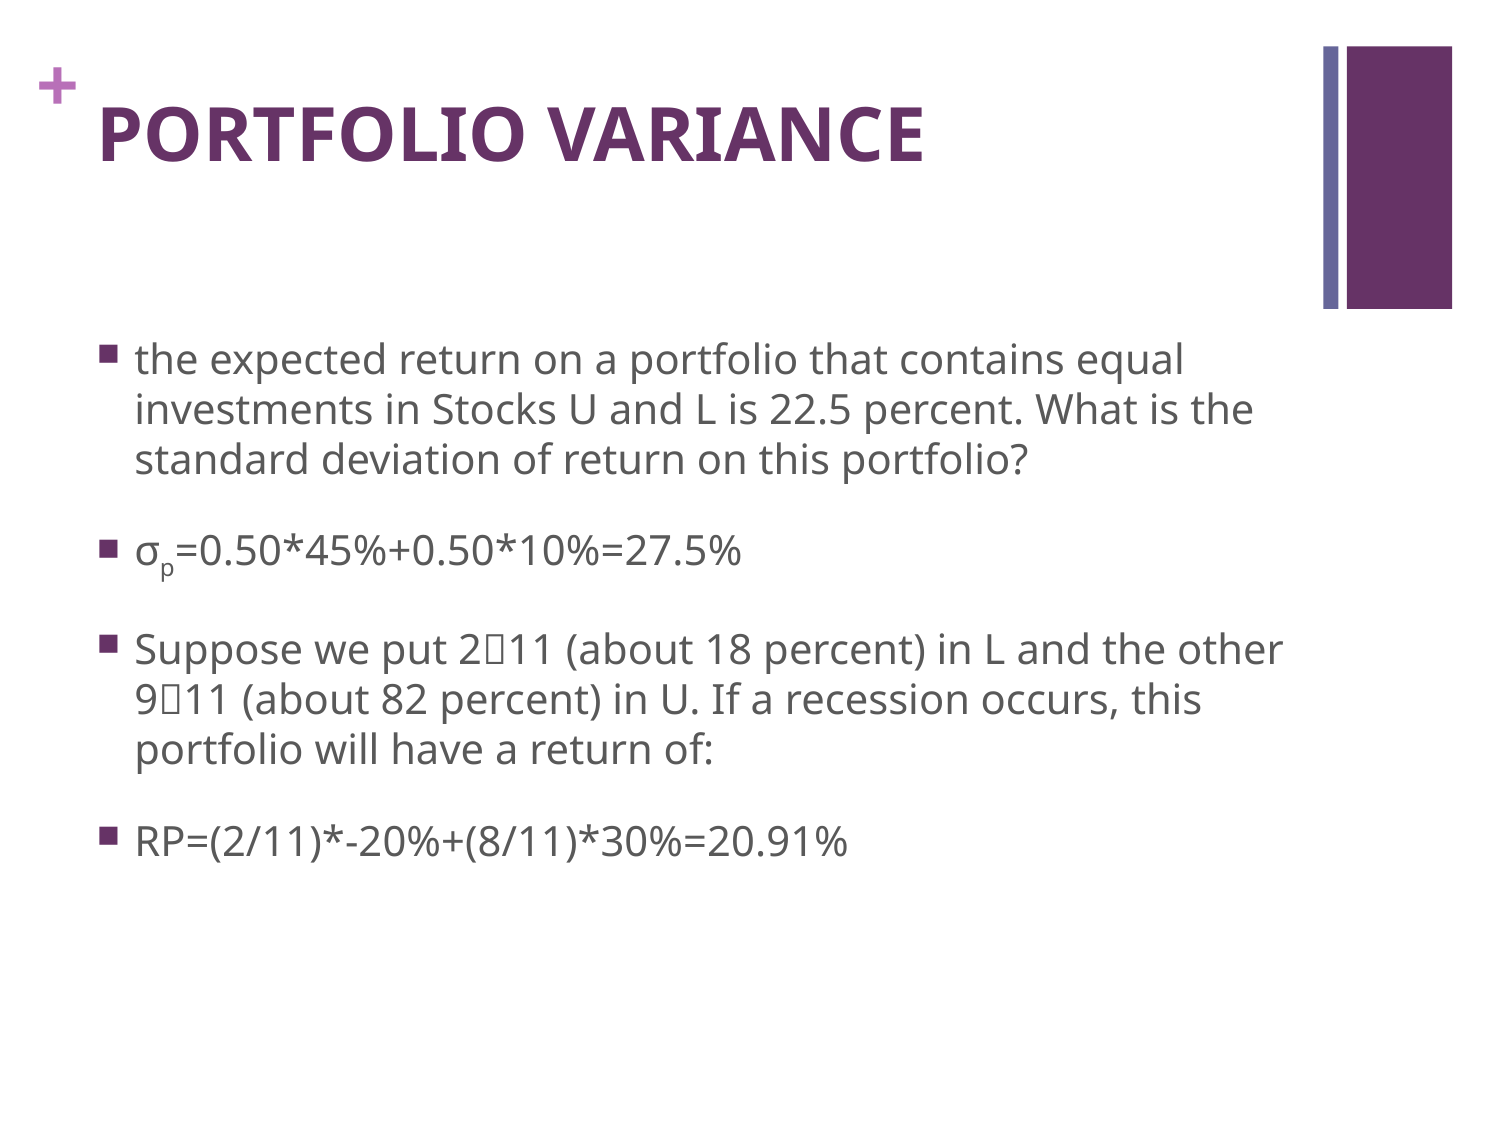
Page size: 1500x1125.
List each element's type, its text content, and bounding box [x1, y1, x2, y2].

title PORTFOLIO VARIANCE [81, 79, 1322, 263]
list the expected return on a portfolio that contains equal investments in Stocks U and L is 22.5 percent. What is the standard deviation of return on this portfolio? σp=0.50*45%+0.50*10%=27.5% Suppose we put 2􏰙11 (about 18 percent) in L and the other 9􏰙11 (about 82 percent) in U. If a recession occurs, this portfolio will have a return of: RP=(2/11)*-20%+(8/11)*30%=20.91% [81, 324, 1322, 1005]
